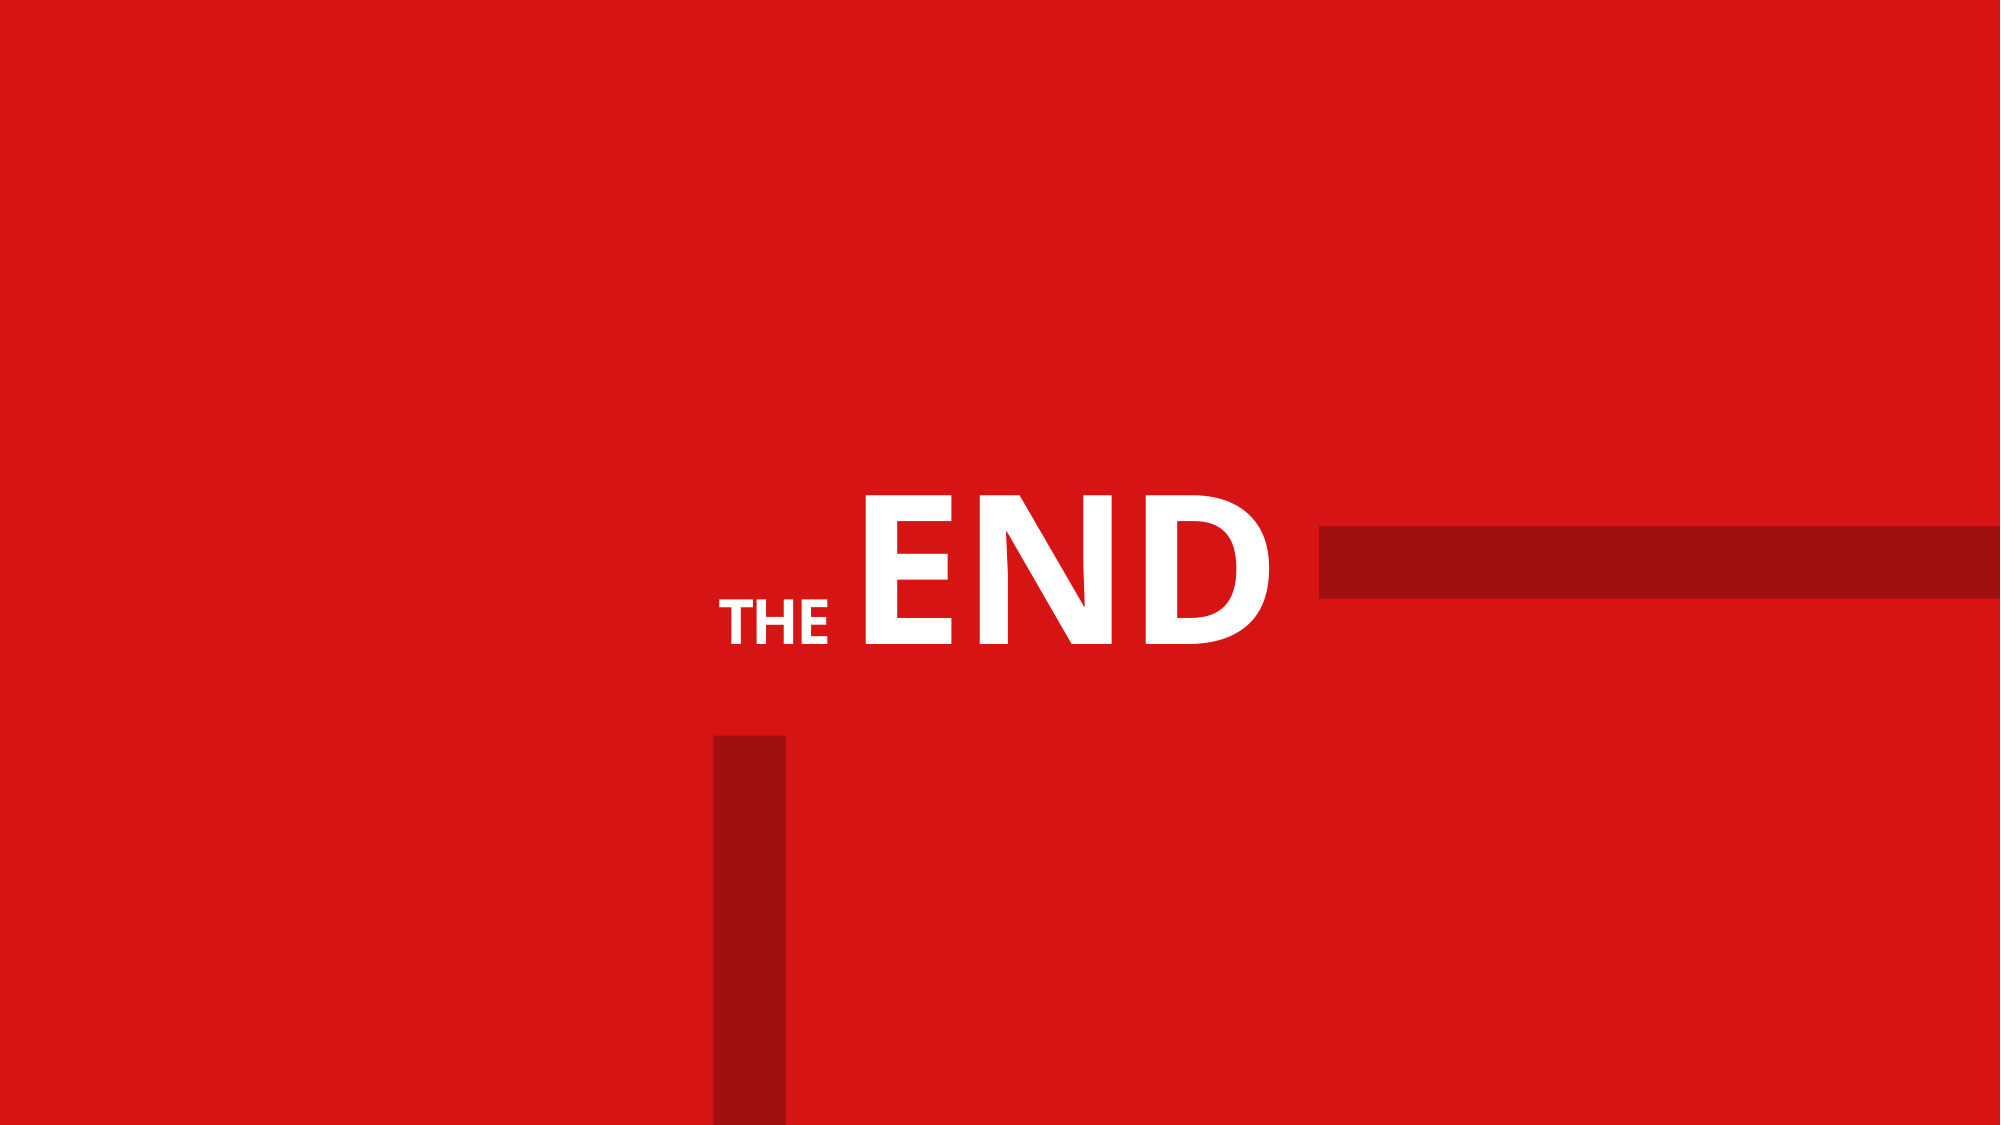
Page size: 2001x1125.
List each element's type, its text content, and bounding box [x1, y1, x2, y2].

text_box THE END [619, 428, 1381, 694]
text_box [712, 735, 787, 1125]
text_box [0, 0, 2000, 1125]
text_box [1318, 525, 2000, 600]
